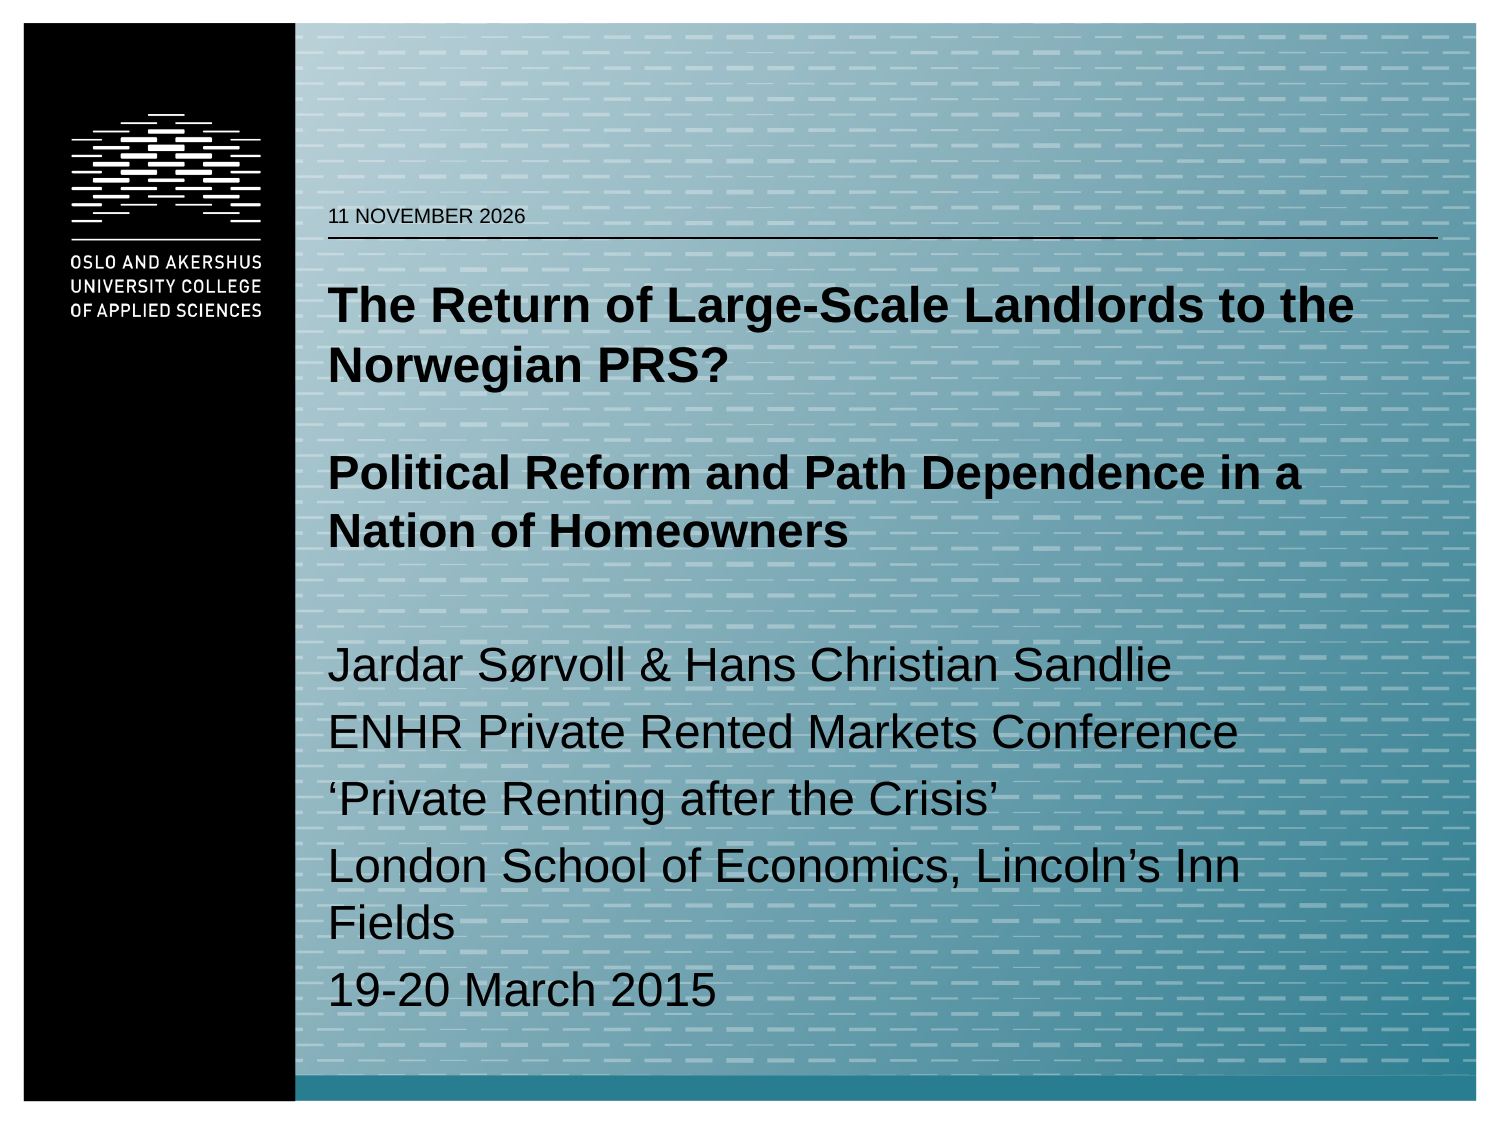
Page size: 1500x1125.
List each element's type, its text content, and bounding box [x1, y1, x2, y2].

picture [0, 0, 1500, 1125]
title The Return of Large-Scale Landlords to the Norwegian PRS? [327, 272, 1376, 374]
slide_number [327, 202, 624, 228]
subtitle Political Reform and Path Dependence in a Nation of Homeowners Jardar Sørvoll & Hans Christian Sandlie ENHR Private Rented Markets Conference ‘Private Renting after the Crisis’ London School of Economics, Lincoln’s Inn Fields 19-20 March 2015 [327, 374, 1378, 1125]
